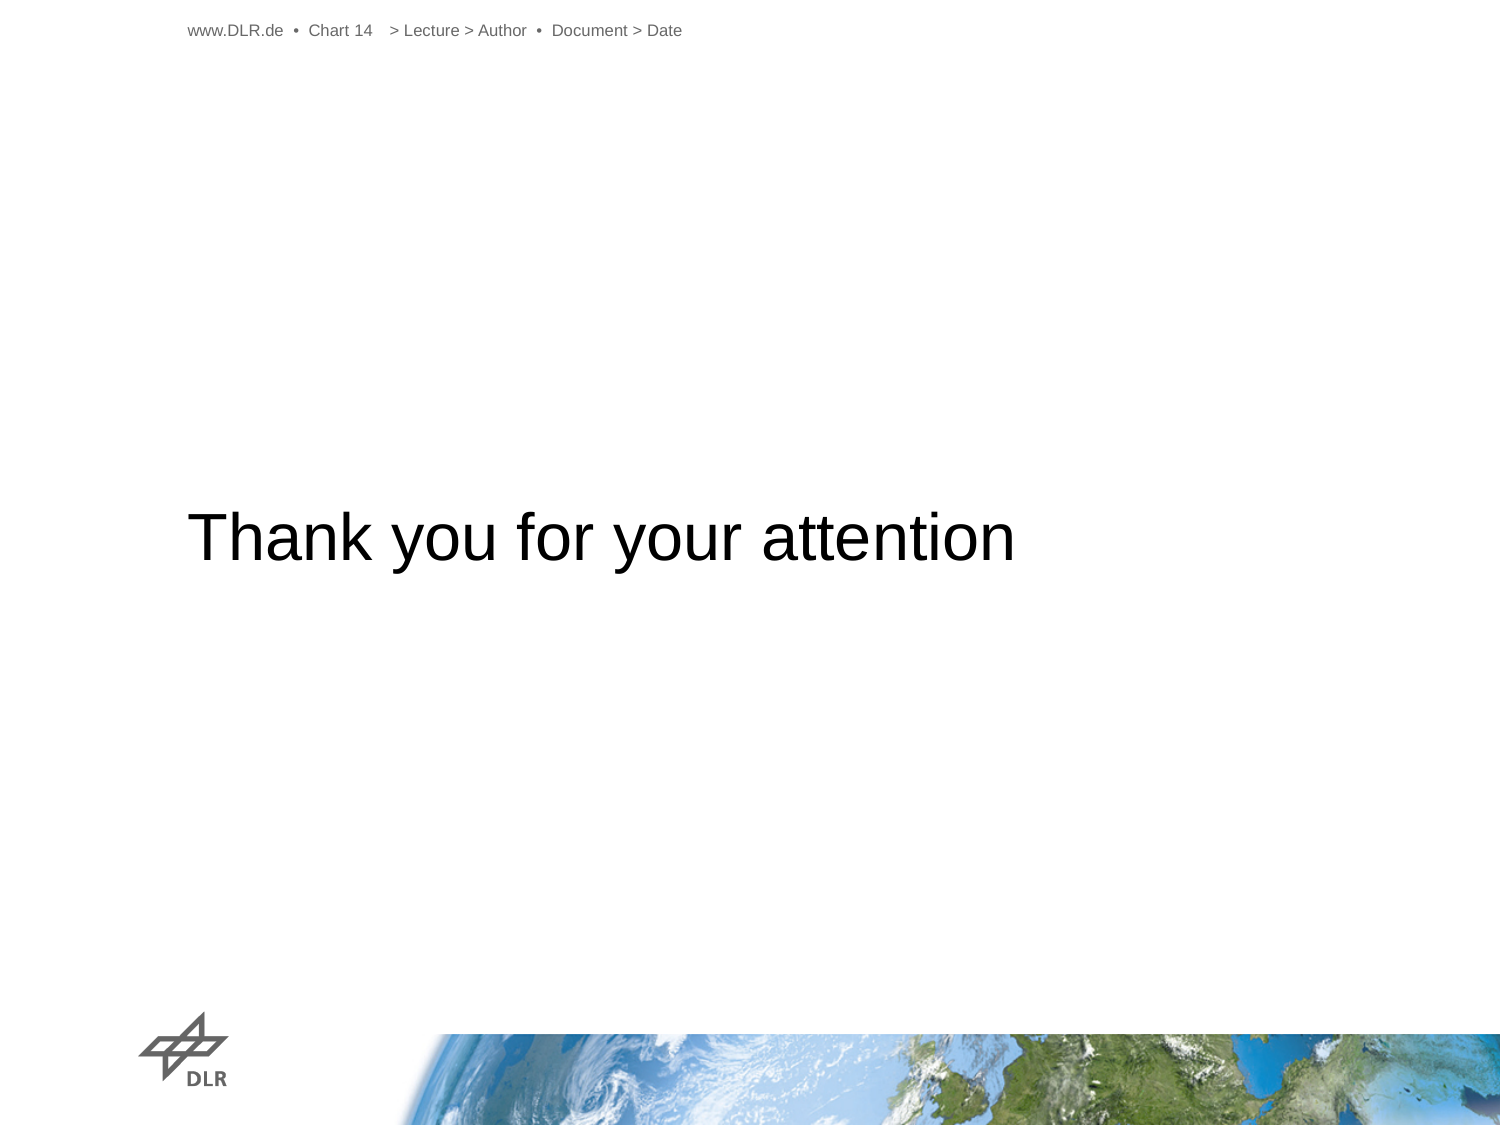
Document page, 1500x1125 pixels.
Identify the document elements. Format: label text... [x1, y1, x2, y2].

picture [0, 1007, 1500, 1125]
list Thank you for your attention [187, 309, 1450, 964]
slide_number www.DLR.de • Chart 14 [187, 20, 389, 41]
footer > Lecture > Author • Document > Date [389, 20, 1276, 41]
